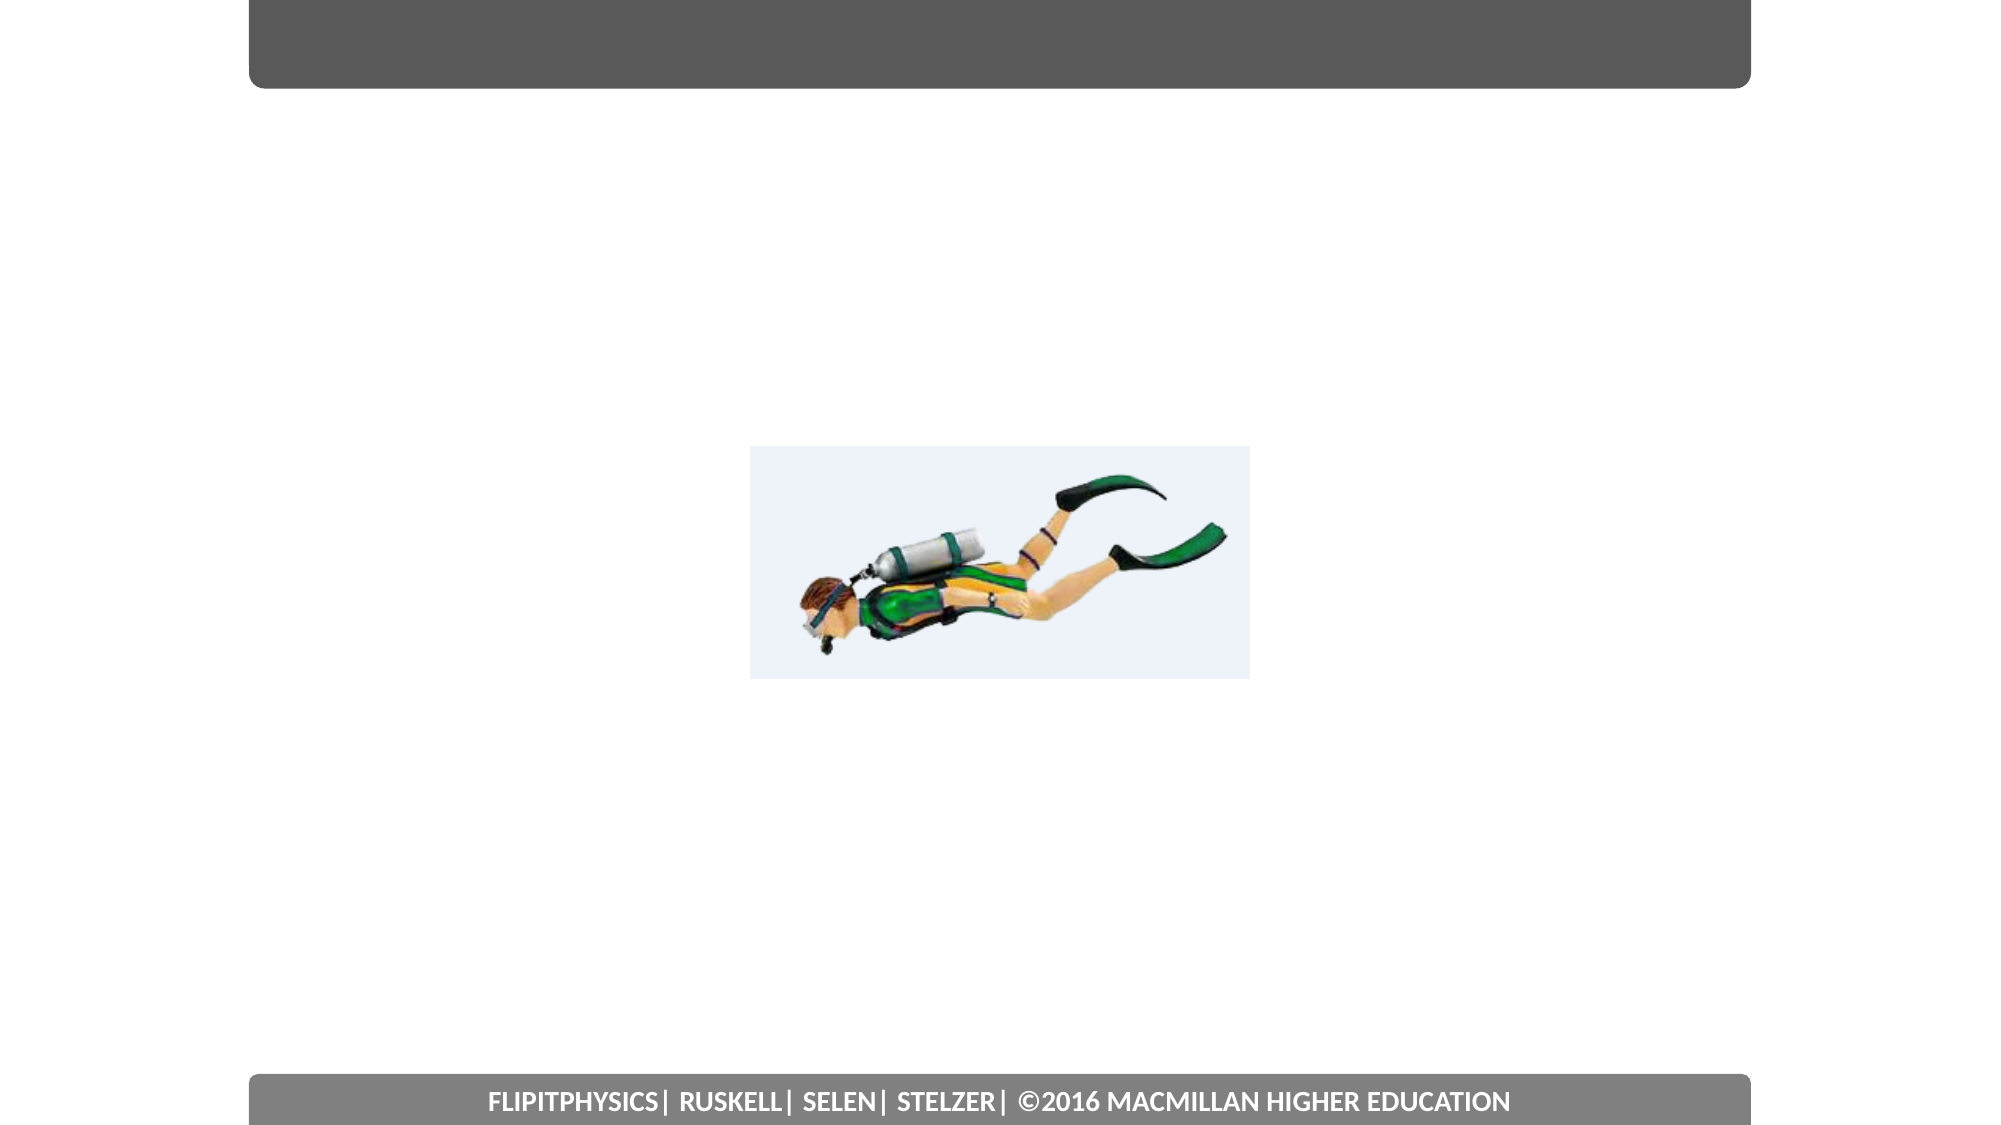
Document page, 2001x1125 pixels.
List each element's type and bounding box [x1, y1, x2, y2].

picture [750, 446, 1250, 679]
text_box [248, 0, 1752, 89]
text_box [249, 1074, 1750, 1125]
